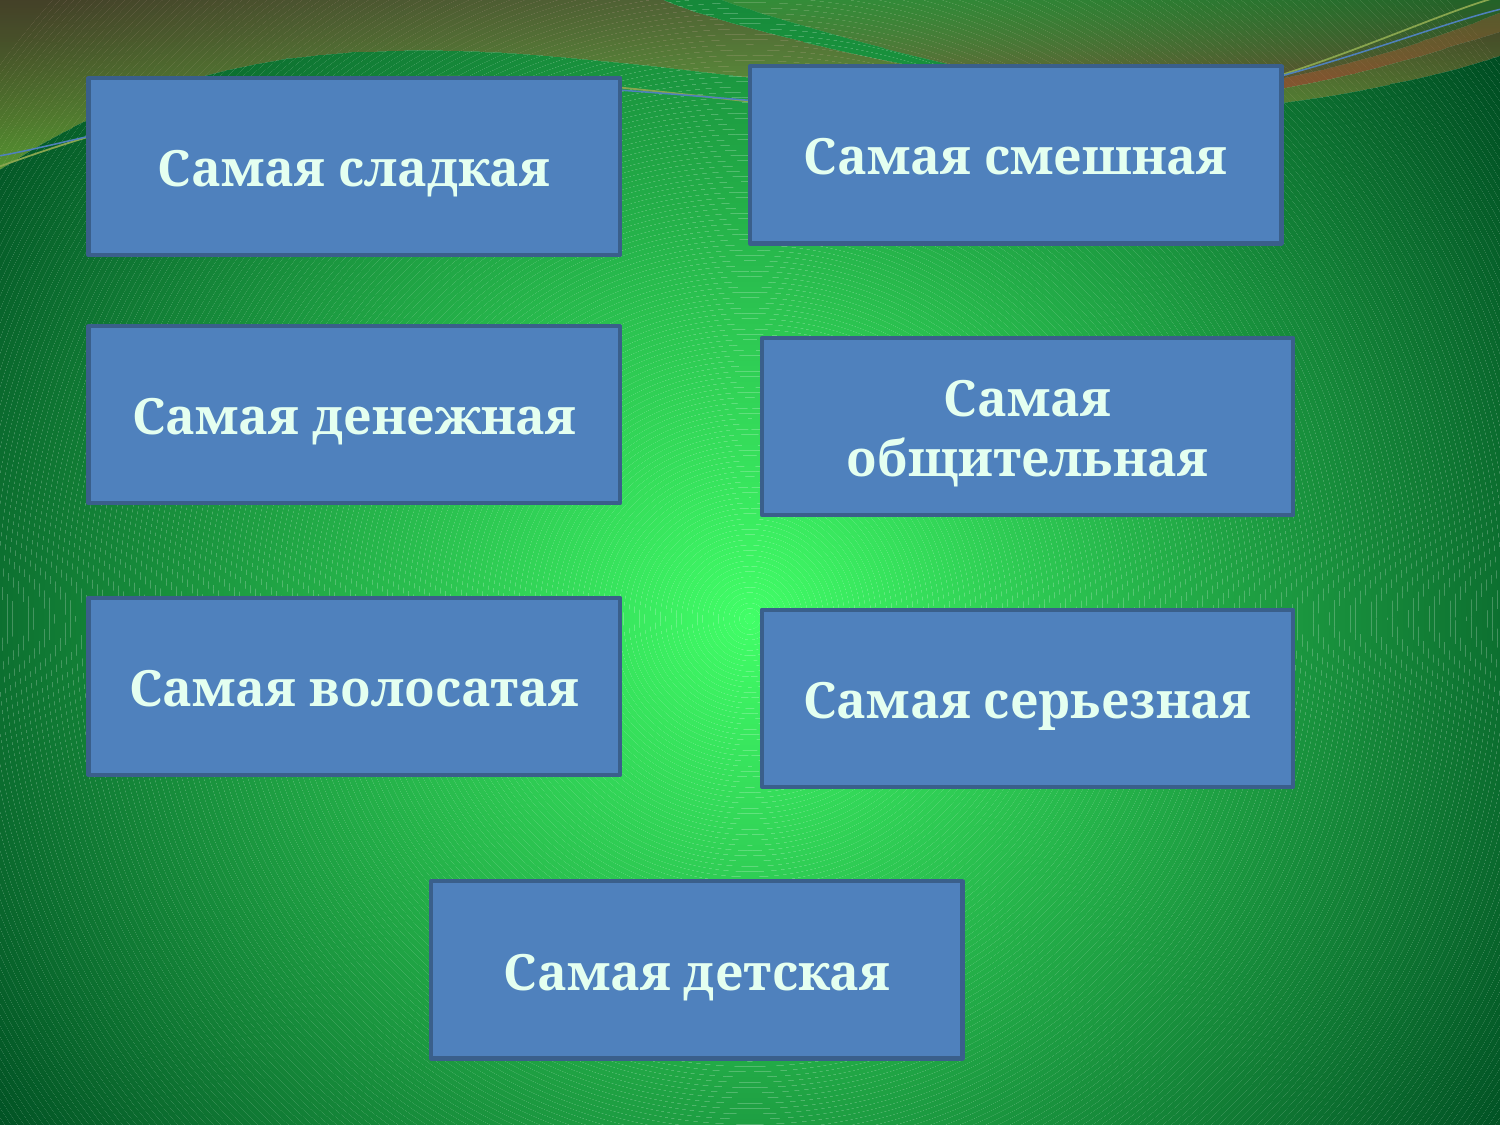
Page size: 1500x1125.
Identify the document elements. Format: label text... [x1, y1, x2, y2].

text_box Самая детская [429, 879, 965, 1061]
text_box Самая сладкая [86, 76, 622, 257]
text_box Самая серьезная [760, 608, 1295, 789]
text_box Самая денежная [86, 324, 622, 505]
text_box Самая смешная [748, 64, 1284, 246]
text_box Самая общительная [760, 336, 1295, 517]
text_box Самая волосатая [86, 596, 622, 777]
